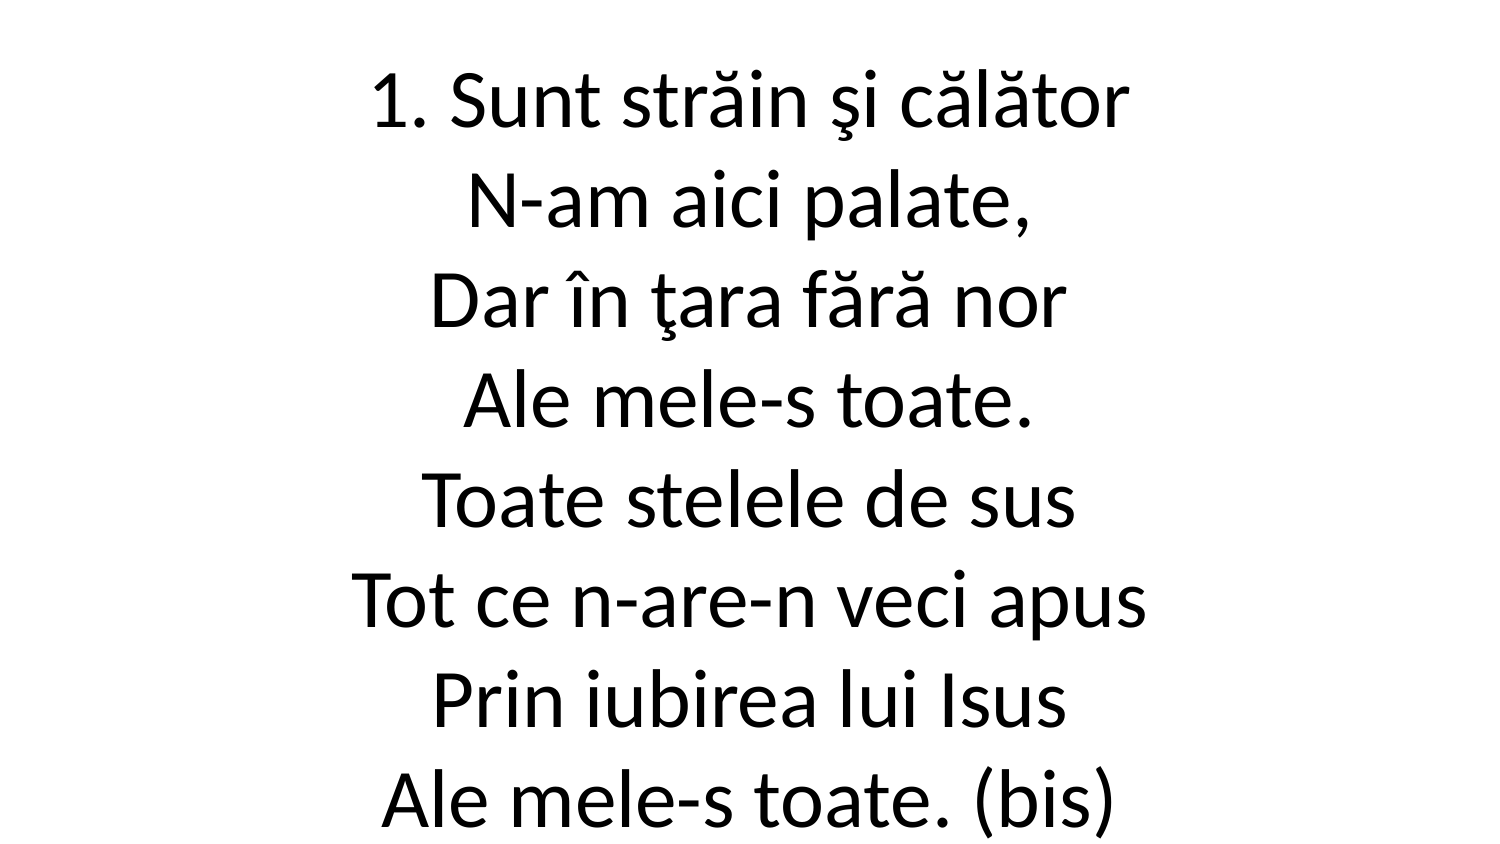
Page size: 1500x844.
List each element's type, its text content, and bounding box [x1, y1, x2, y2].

text_box 1. Sunt străin şi călător N-am aici palate, Dar în ţara fără nor Ale mele-s toate. Toate stelele de sus Tot ce n-are-n veci apus Prin iubirea lui Isus Ale mele-s toate. (bis) [336, 0, 1164, 844]
